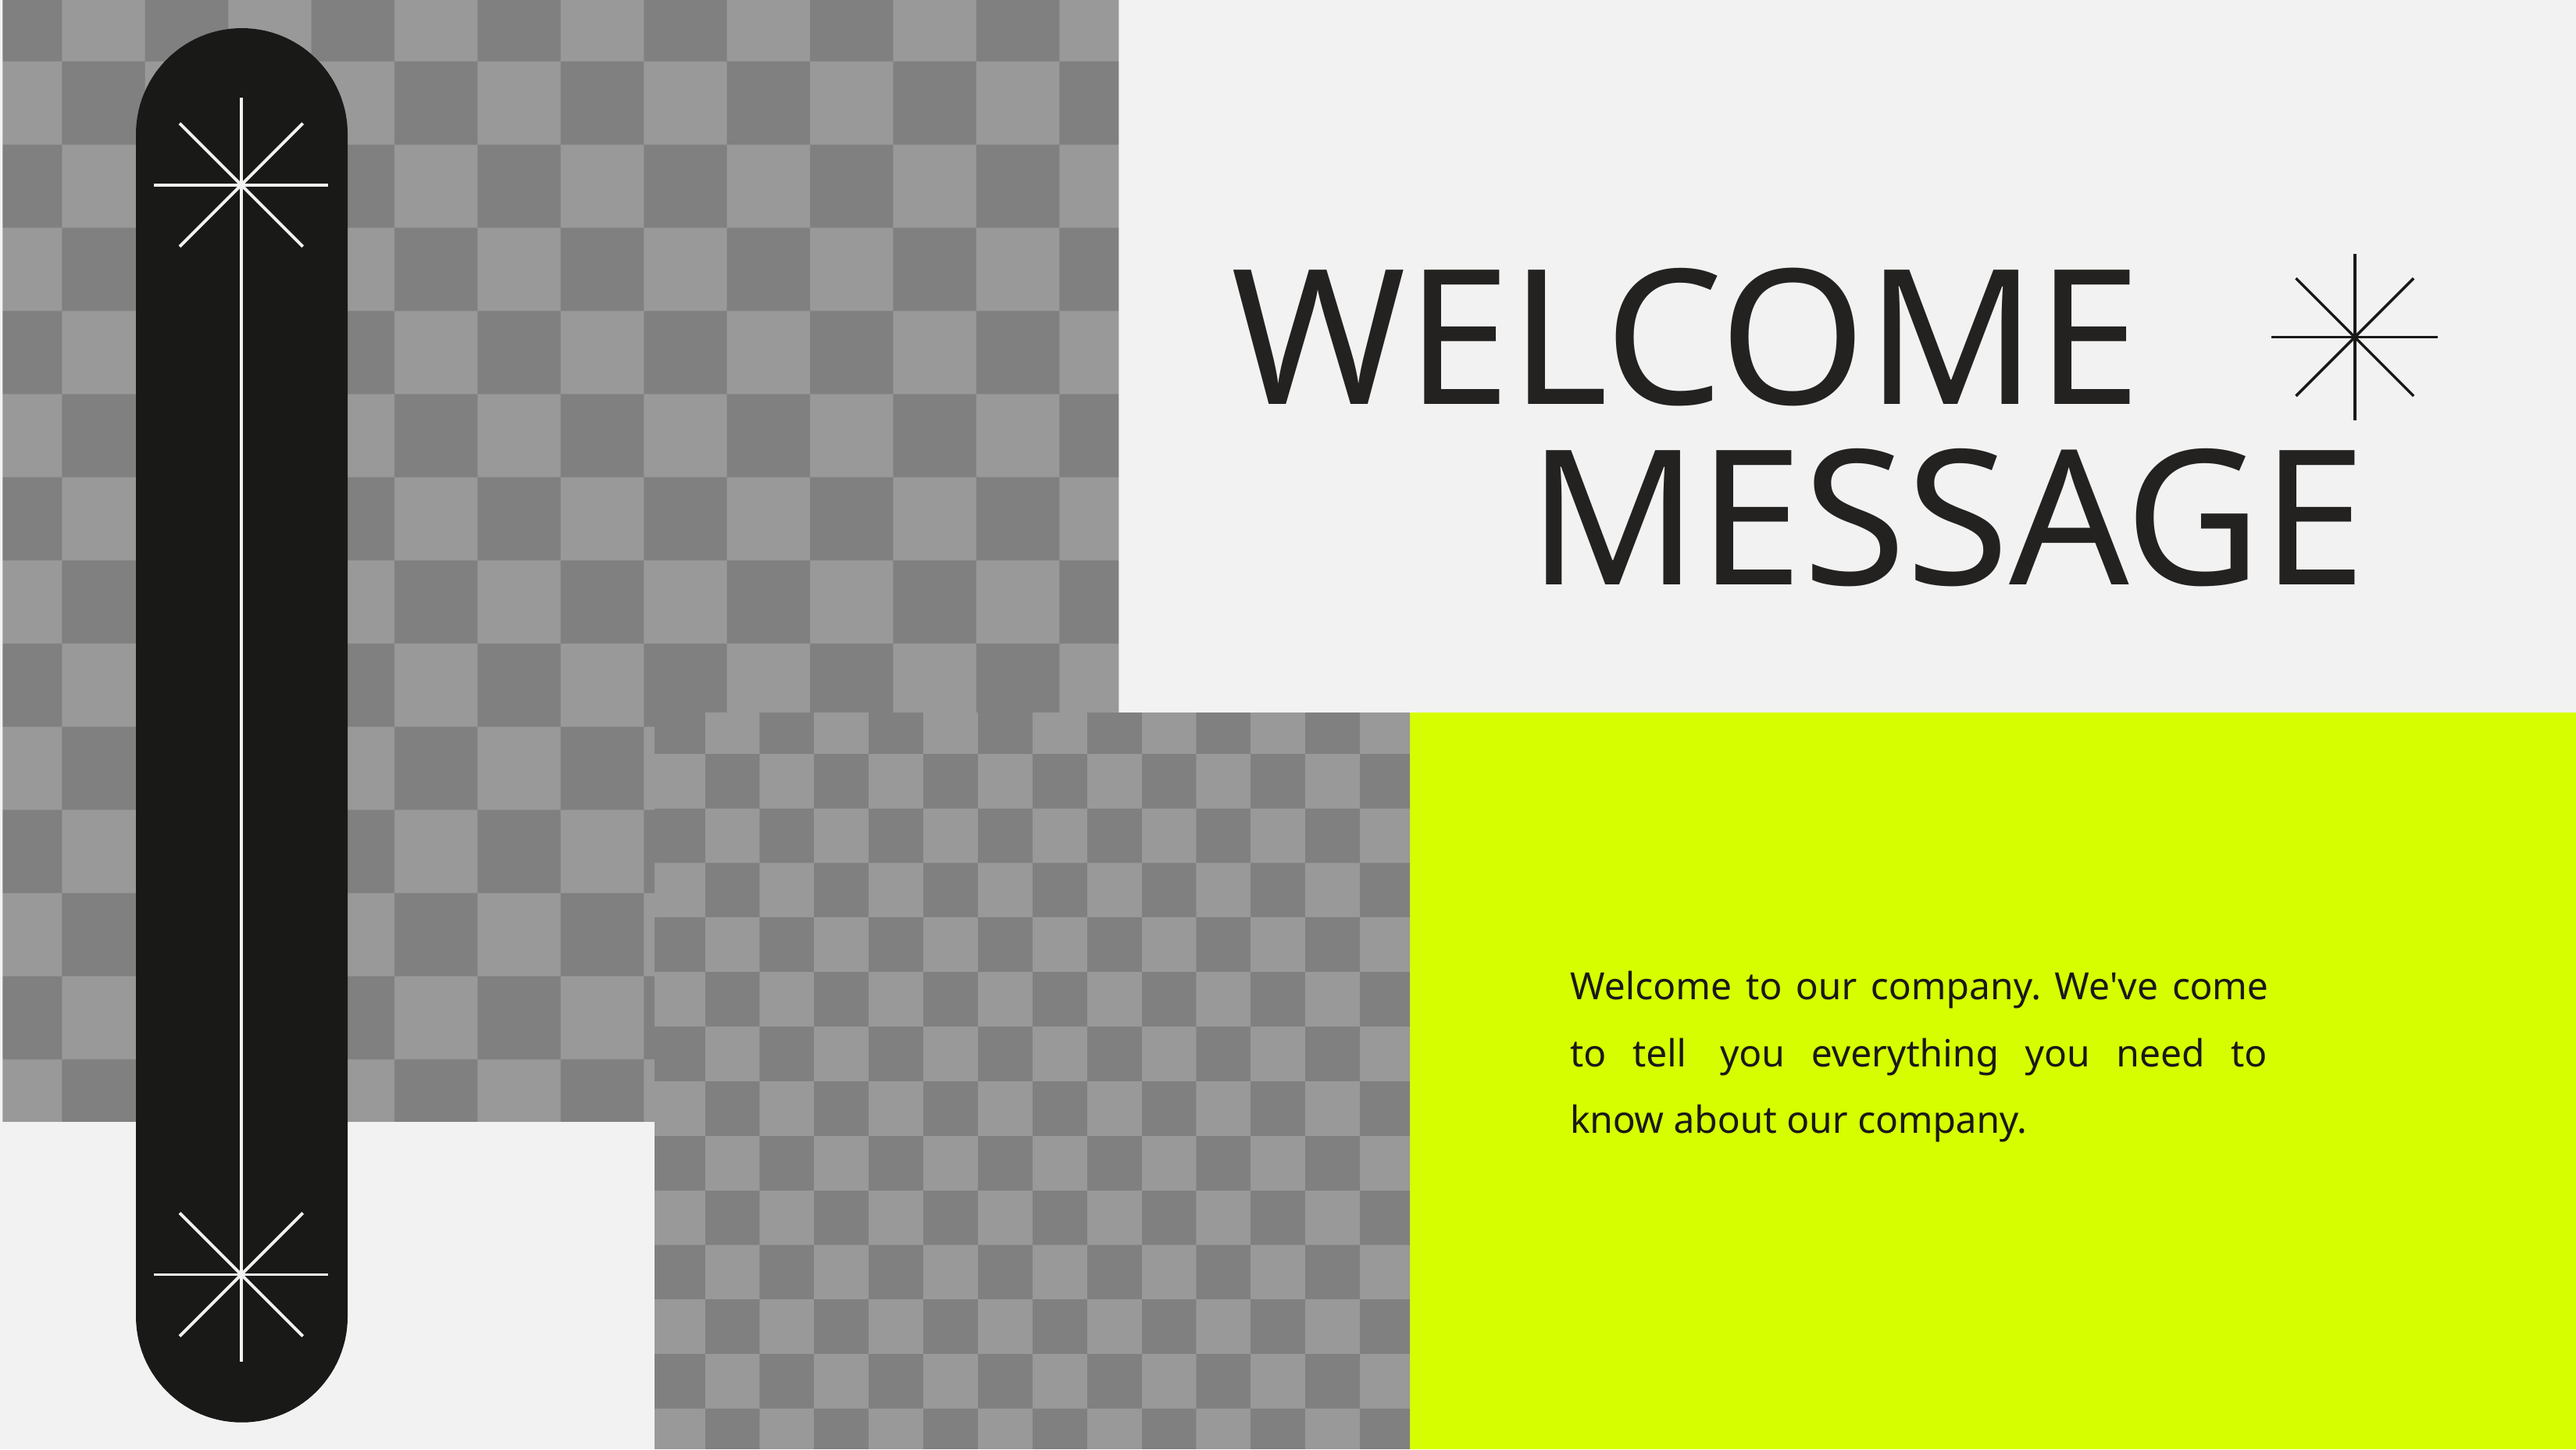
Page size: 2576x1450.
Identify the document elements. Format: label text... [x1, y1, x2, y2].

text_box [2271, 253, 2439, 421]
text_box [1411, 712, 2576, 1449]
title WELCOME [1231, 215, 2205, 459]
text_box Welcome to our company. We've come to tell you everything you need to know about our company. [1570, 938, 2269, 1141]
text_box MESSAGE [1528, 395, 2430, 623]
text_box [136, 1129, 348, 1423]
picture [2, 0, 1411, 1450]
